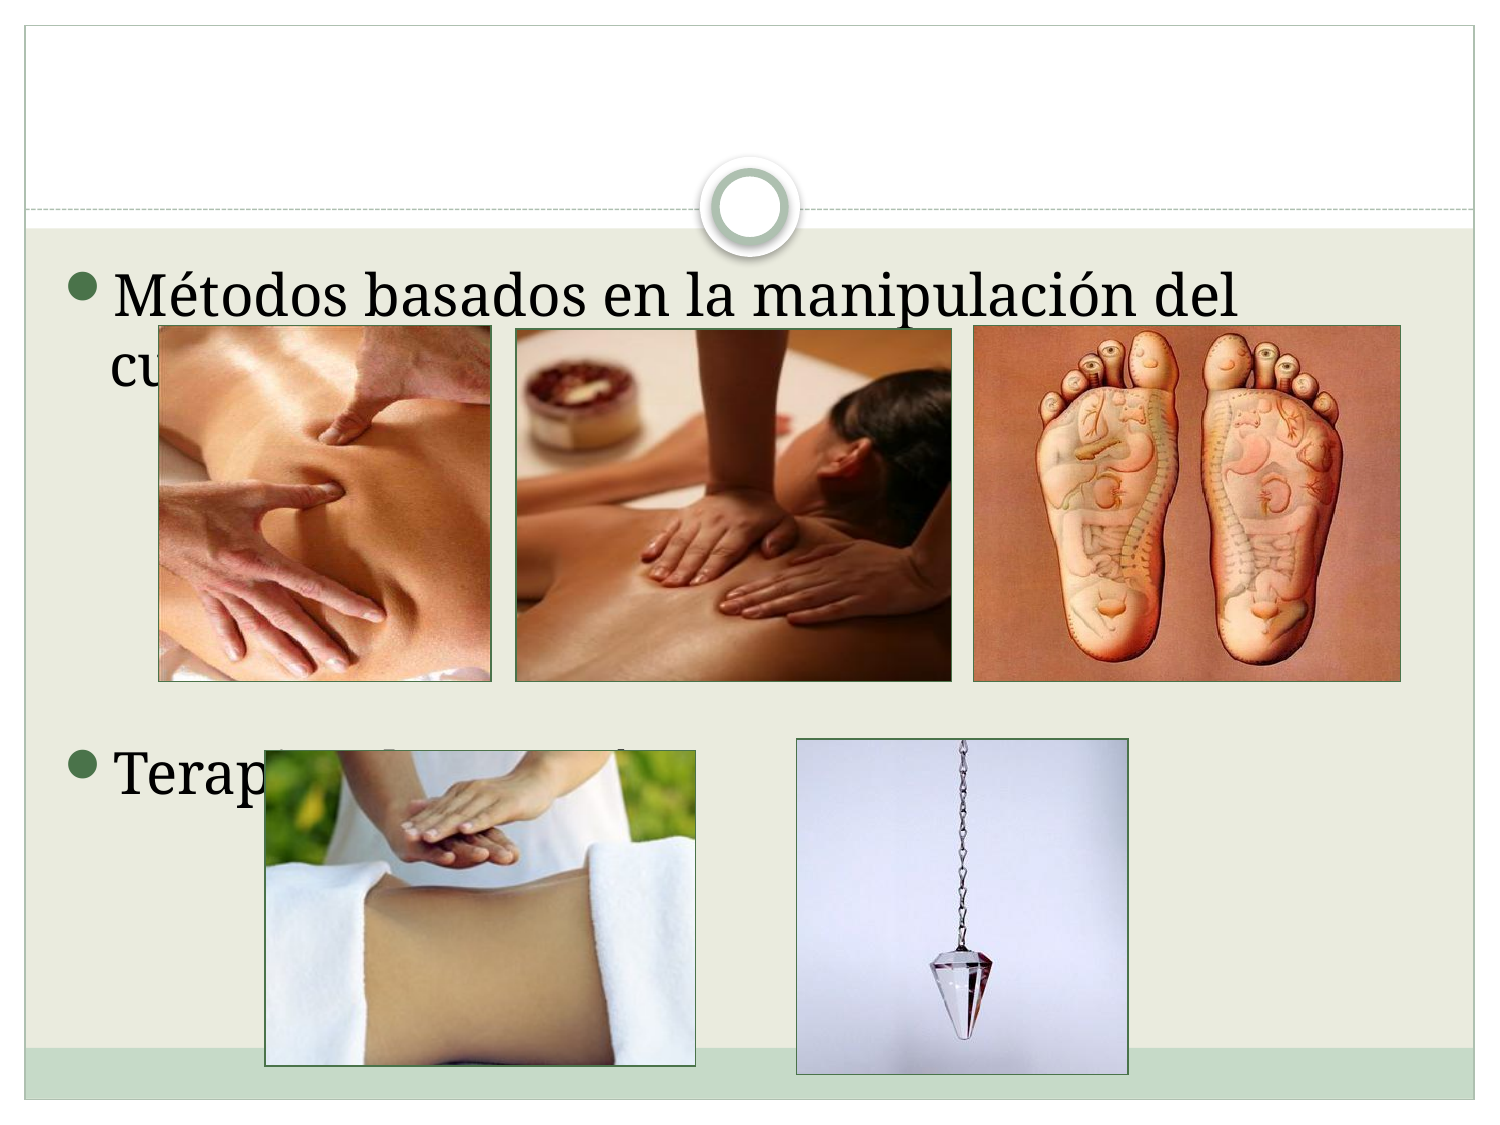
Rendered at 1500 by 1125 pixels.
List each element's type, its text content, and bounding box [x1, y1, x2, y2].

picture [516, 329, 951, 681]
picture [265, 751, 695, 1066]
picture [974, 326, 1400, 681]
picture [159, 326, 491, 681]
list Métodos basados en la manipulación del cuerpo Terapias de energía [49, 250, 1445, 1001]
picture [796, 739, 1128, 1074]
